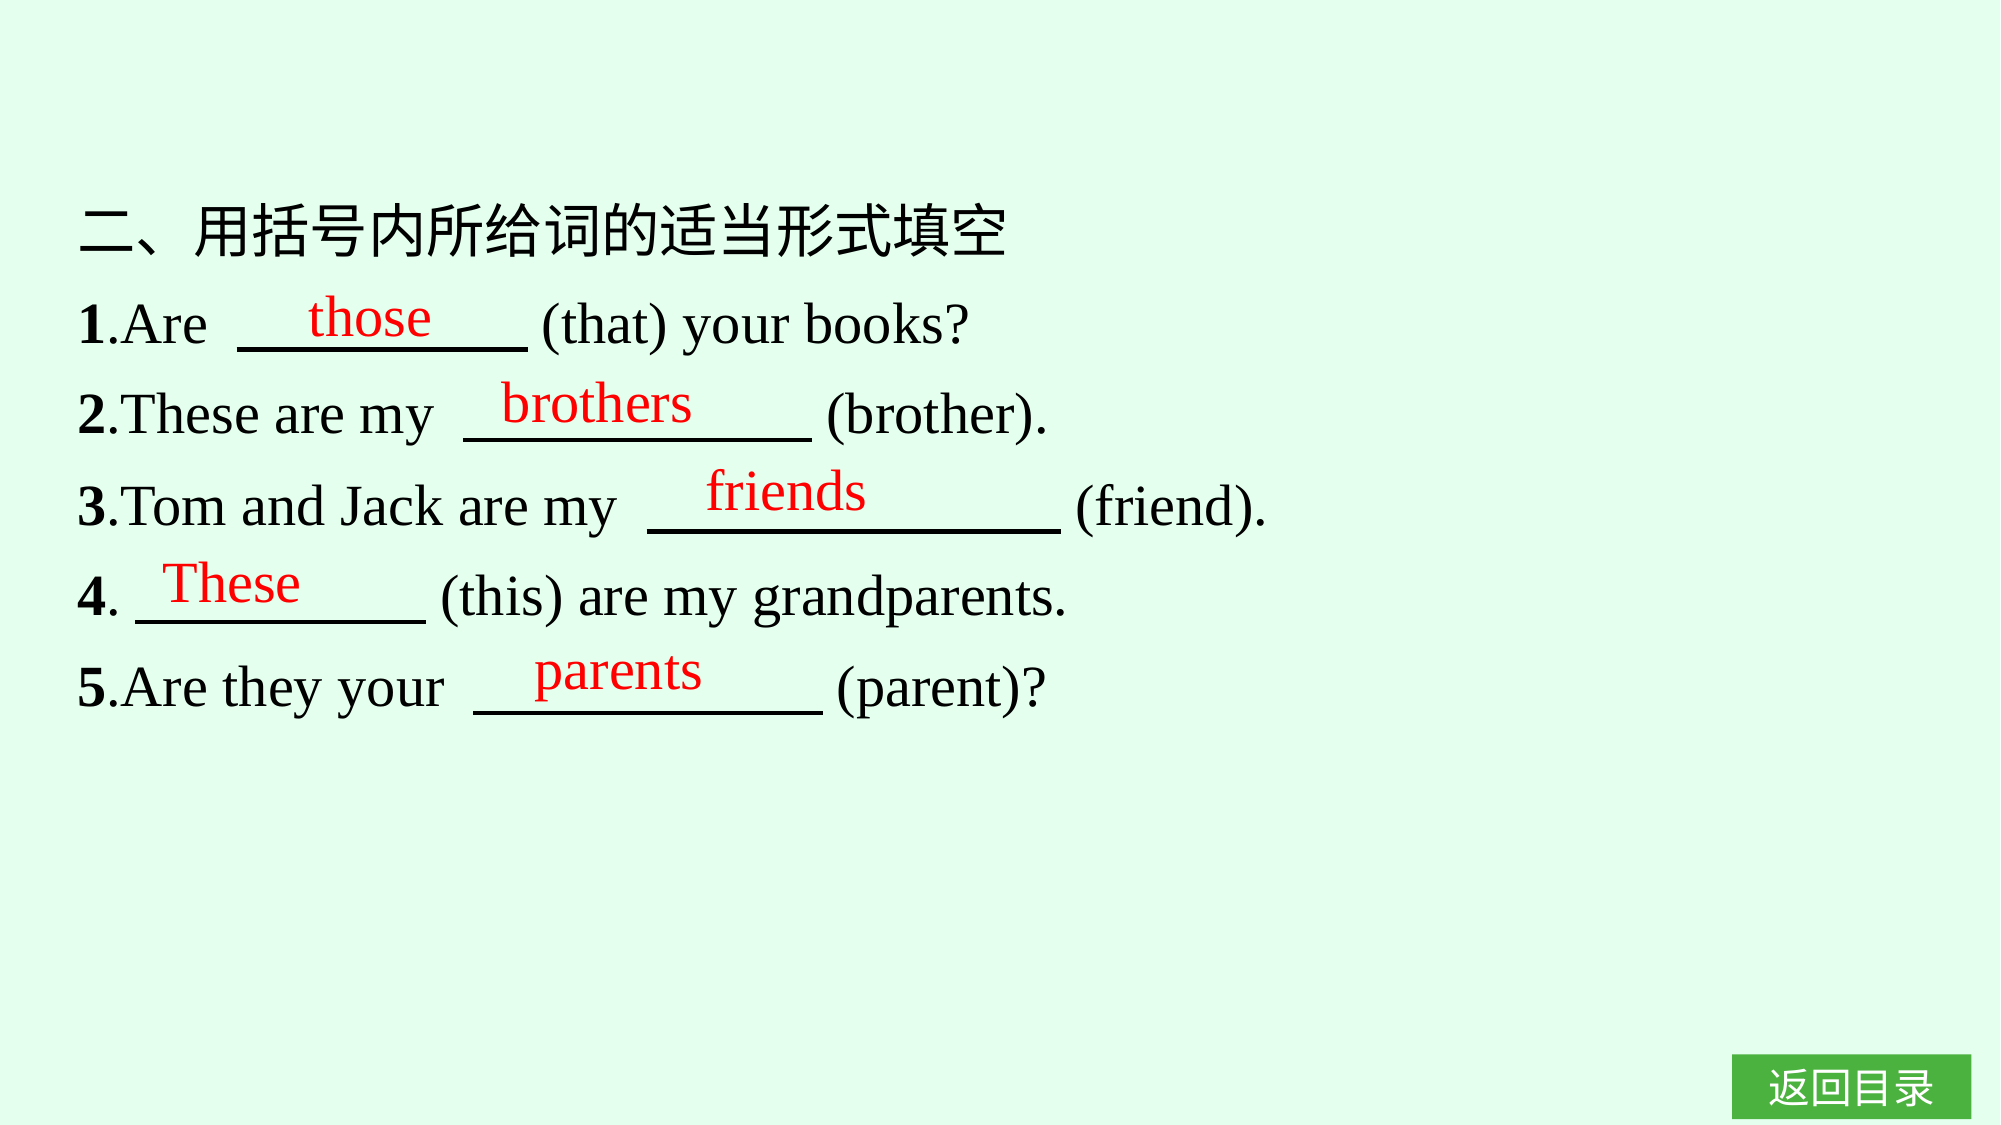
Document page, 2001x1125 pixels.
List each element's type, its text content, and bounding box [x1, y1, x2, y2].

text_box those [294, 271, 448, 356]
text_box parents [519, 623, 719, 709]
text_box 二、用括号内所给词的适当形式填空 1.Are (that) your books? 2.These are my (brother). 3.Tom and Jack are my (friend). 4. (this) are my grandparents. 5.Are they your (parent)? [62, 165, 1938, 726]
text_box brothers [487, 356, 781, 442]
text_box friends [690, 444, 883, 530]
text_box These [147, 536, 317, 622]
